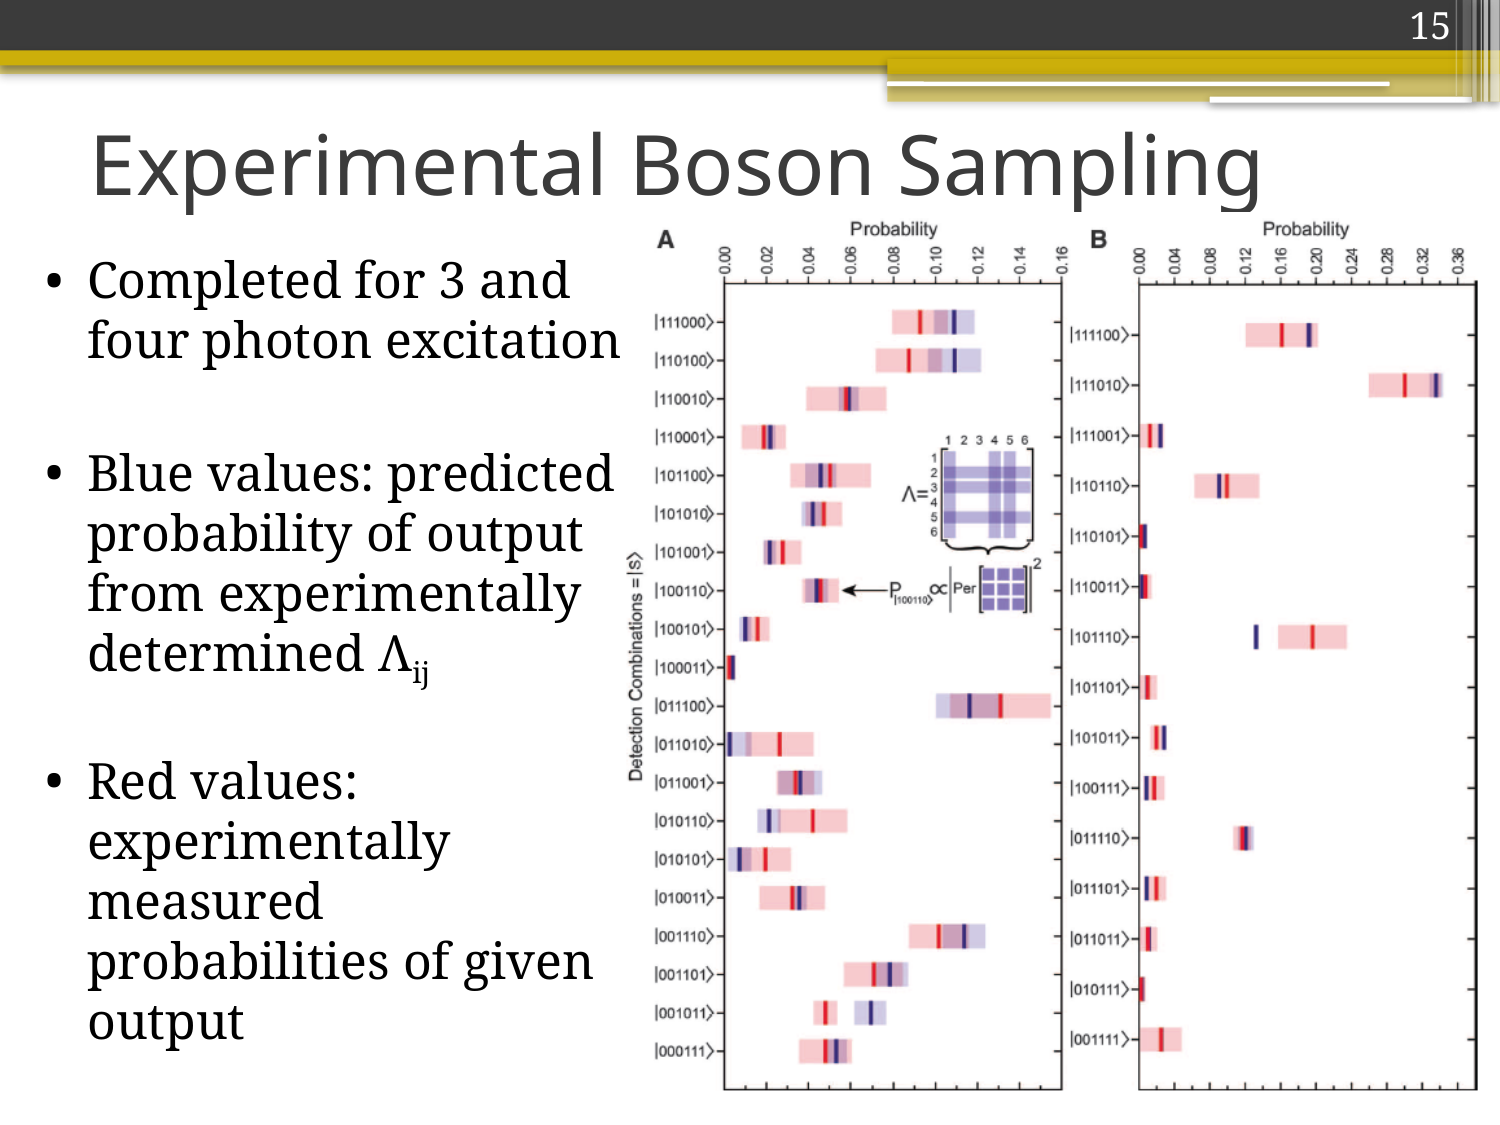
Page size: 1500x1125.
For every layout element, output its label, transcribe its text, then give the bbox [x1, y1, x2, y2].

list Completed for 3 and four photon excitation Blue values: predicted probability of output from experimentally determined Λij Red values: experimentally measured probabilities of given output [12, 241, 618, 1097]
slide_number 15 [1341, 0, 1466, 61]
picture [624, 212, 1483, 1098]
title Experimental Boson Sampling [75, 75, 1425, 241]
